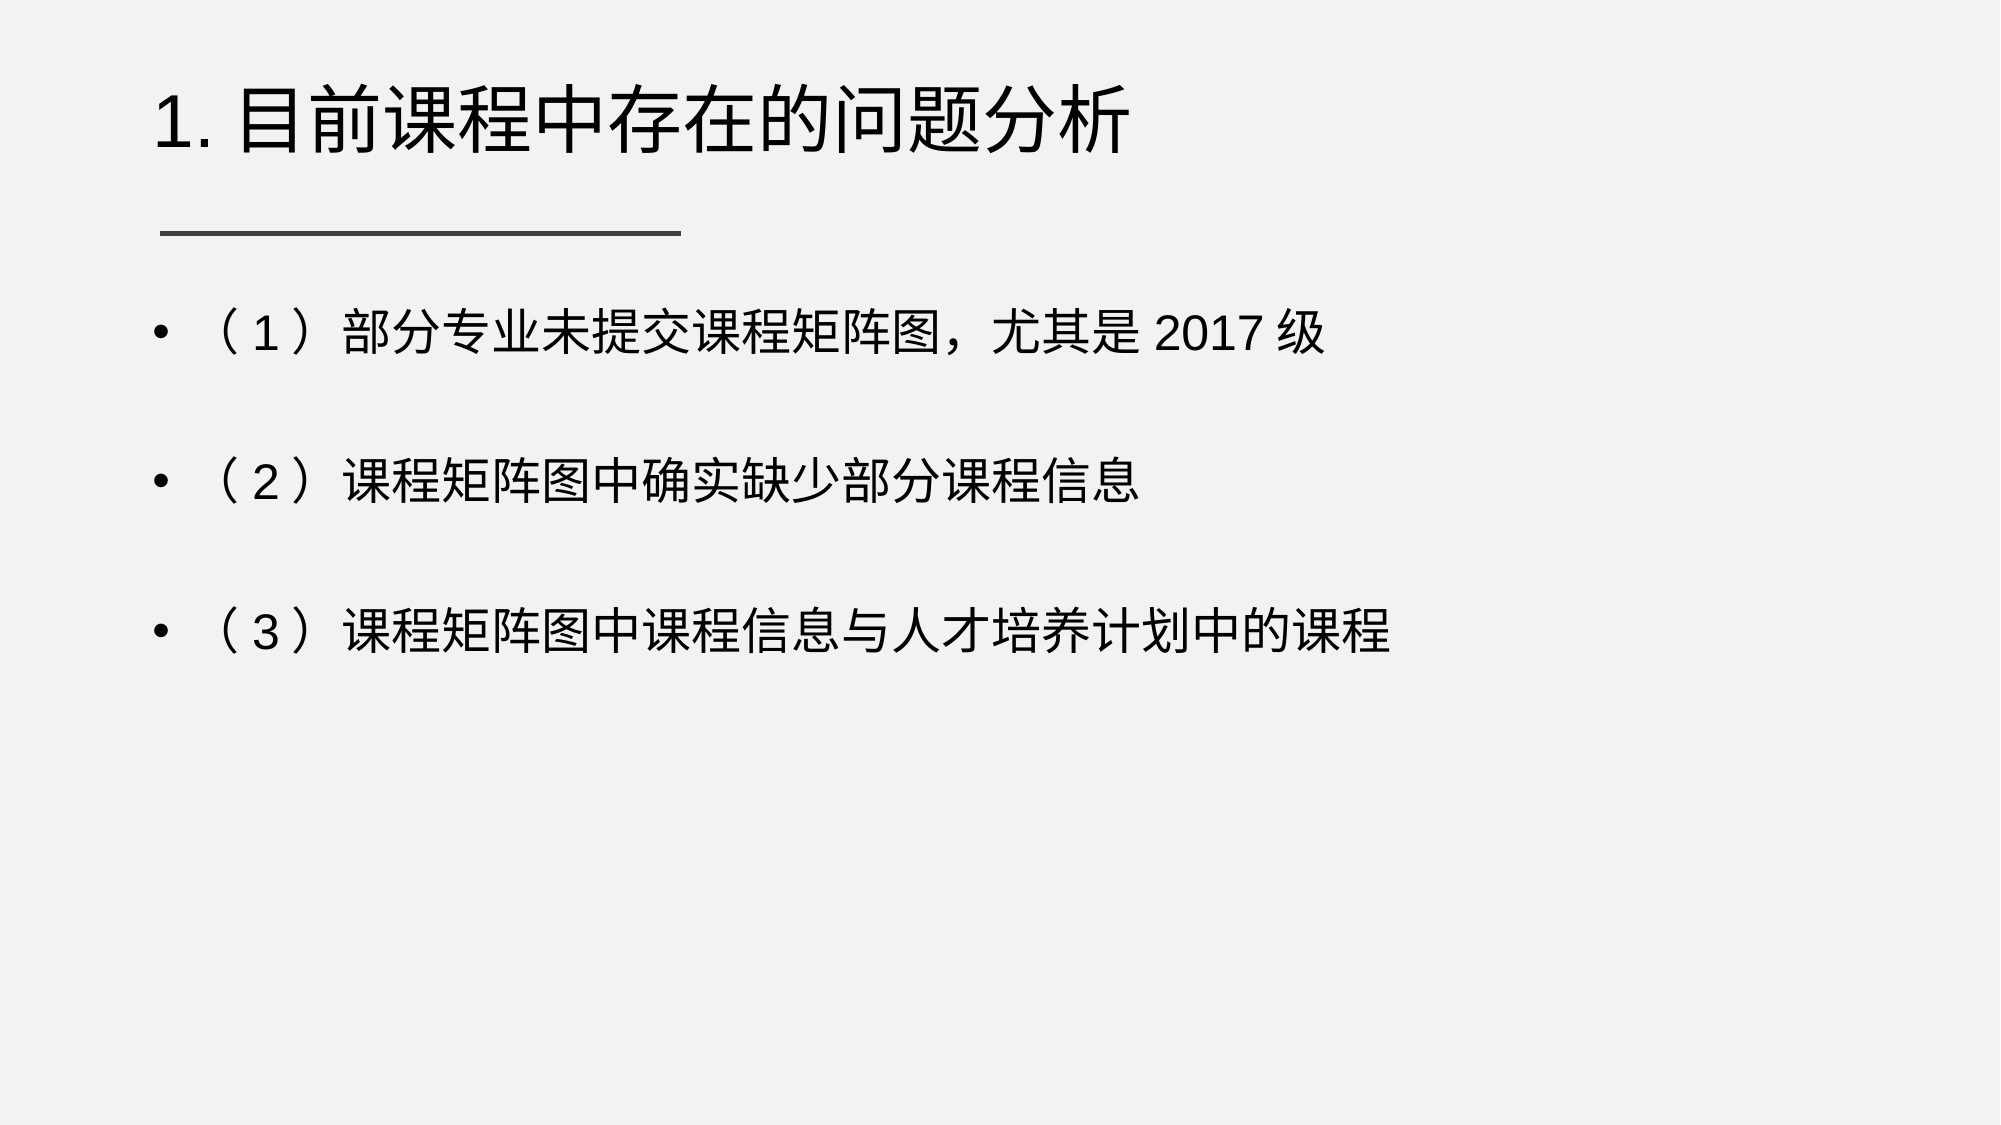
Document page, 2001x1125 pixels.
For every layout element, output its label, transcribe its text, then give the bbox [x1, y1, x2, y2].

list （1）部分专业未提交课程矩阵图，尤其是2017级 （2）课程矩阵图中确实缺少部分课程信息 （3）课程矩阵图中课程信息与人才培养计划中的课程 [137, 299, 1863, 1014]
title 1.目前课程中存在的问题分析 [137, 59, 1863, 278]
